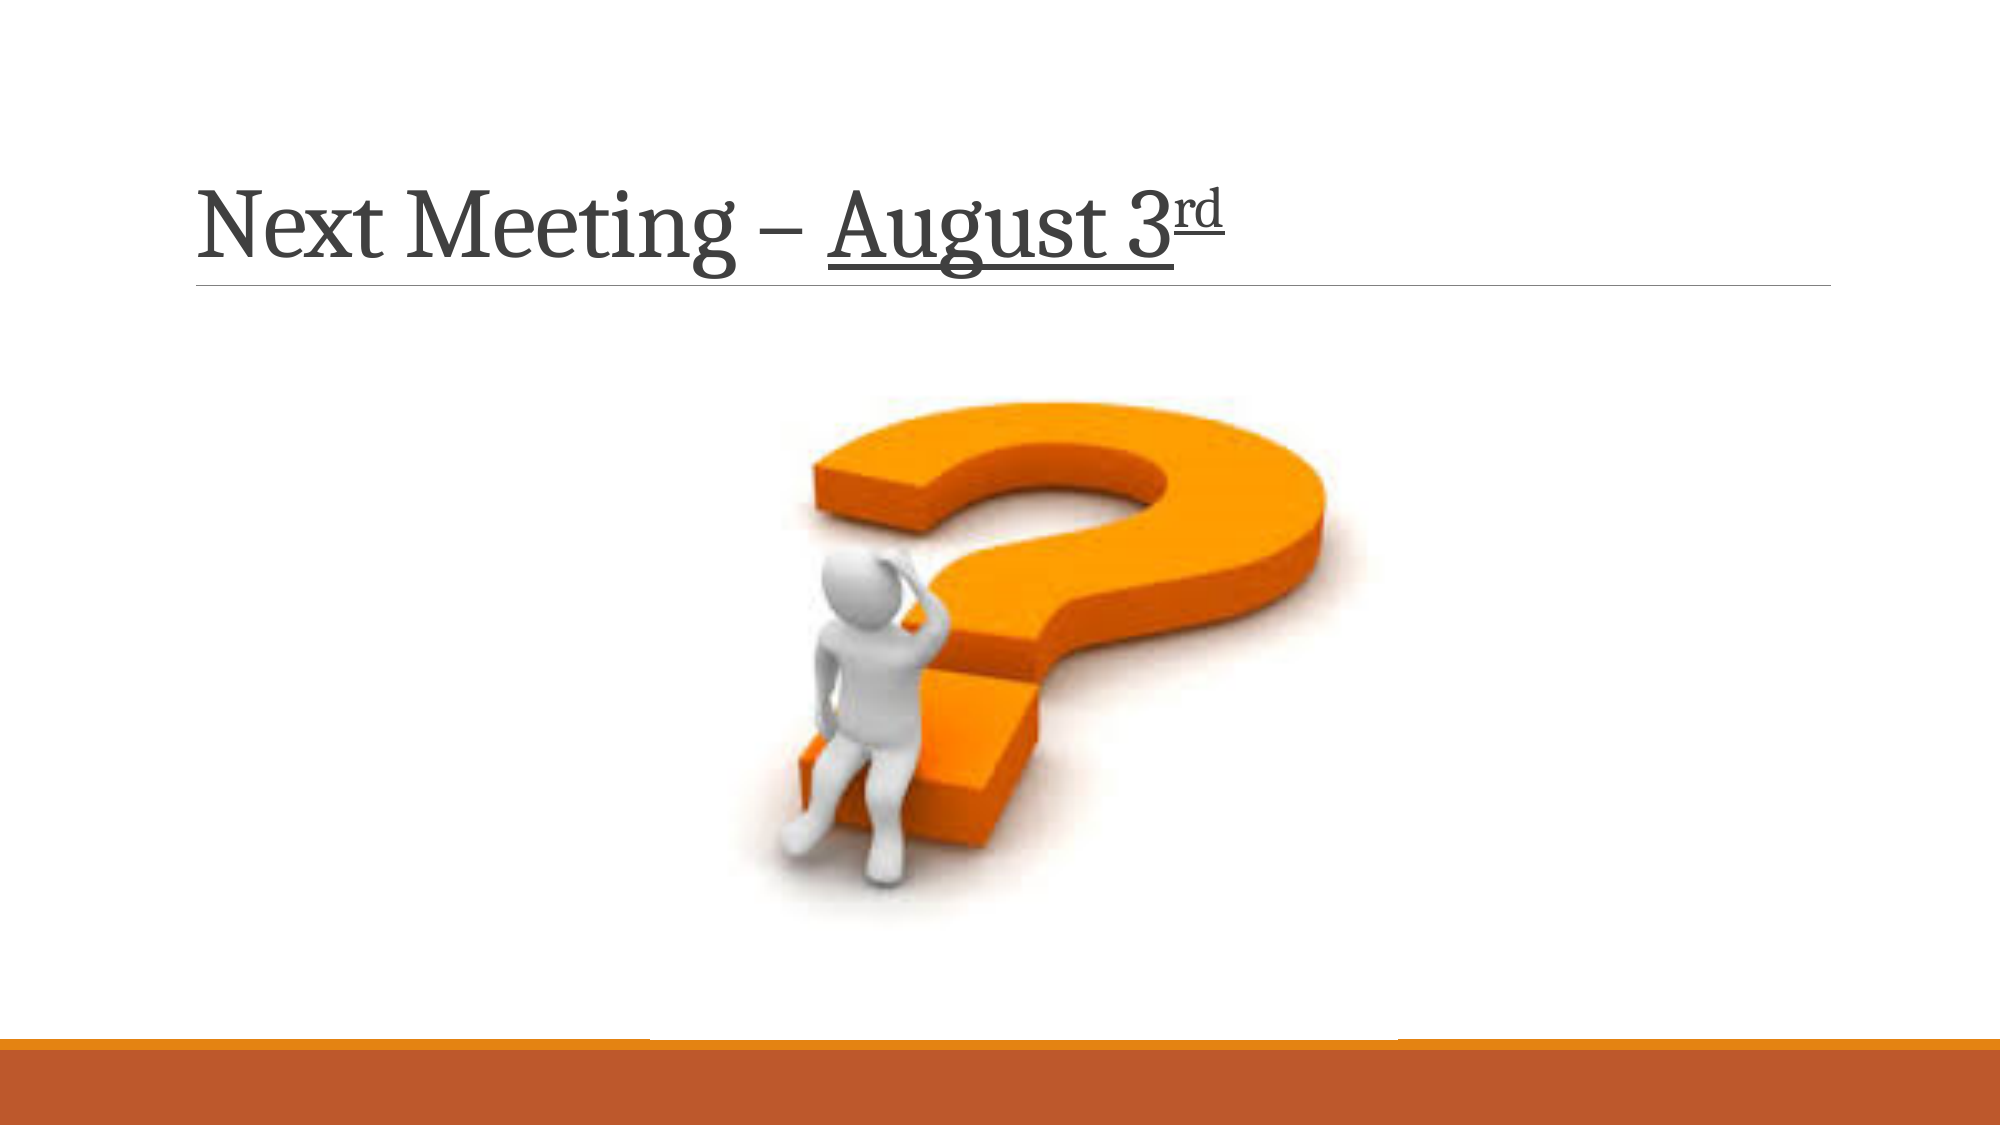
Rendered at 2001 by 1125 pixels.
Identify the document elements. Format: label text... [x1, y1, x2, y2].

title Next Meeting – August 3rd [180, 47, 1830, 285]
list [649, 291, 1399, 1040]
